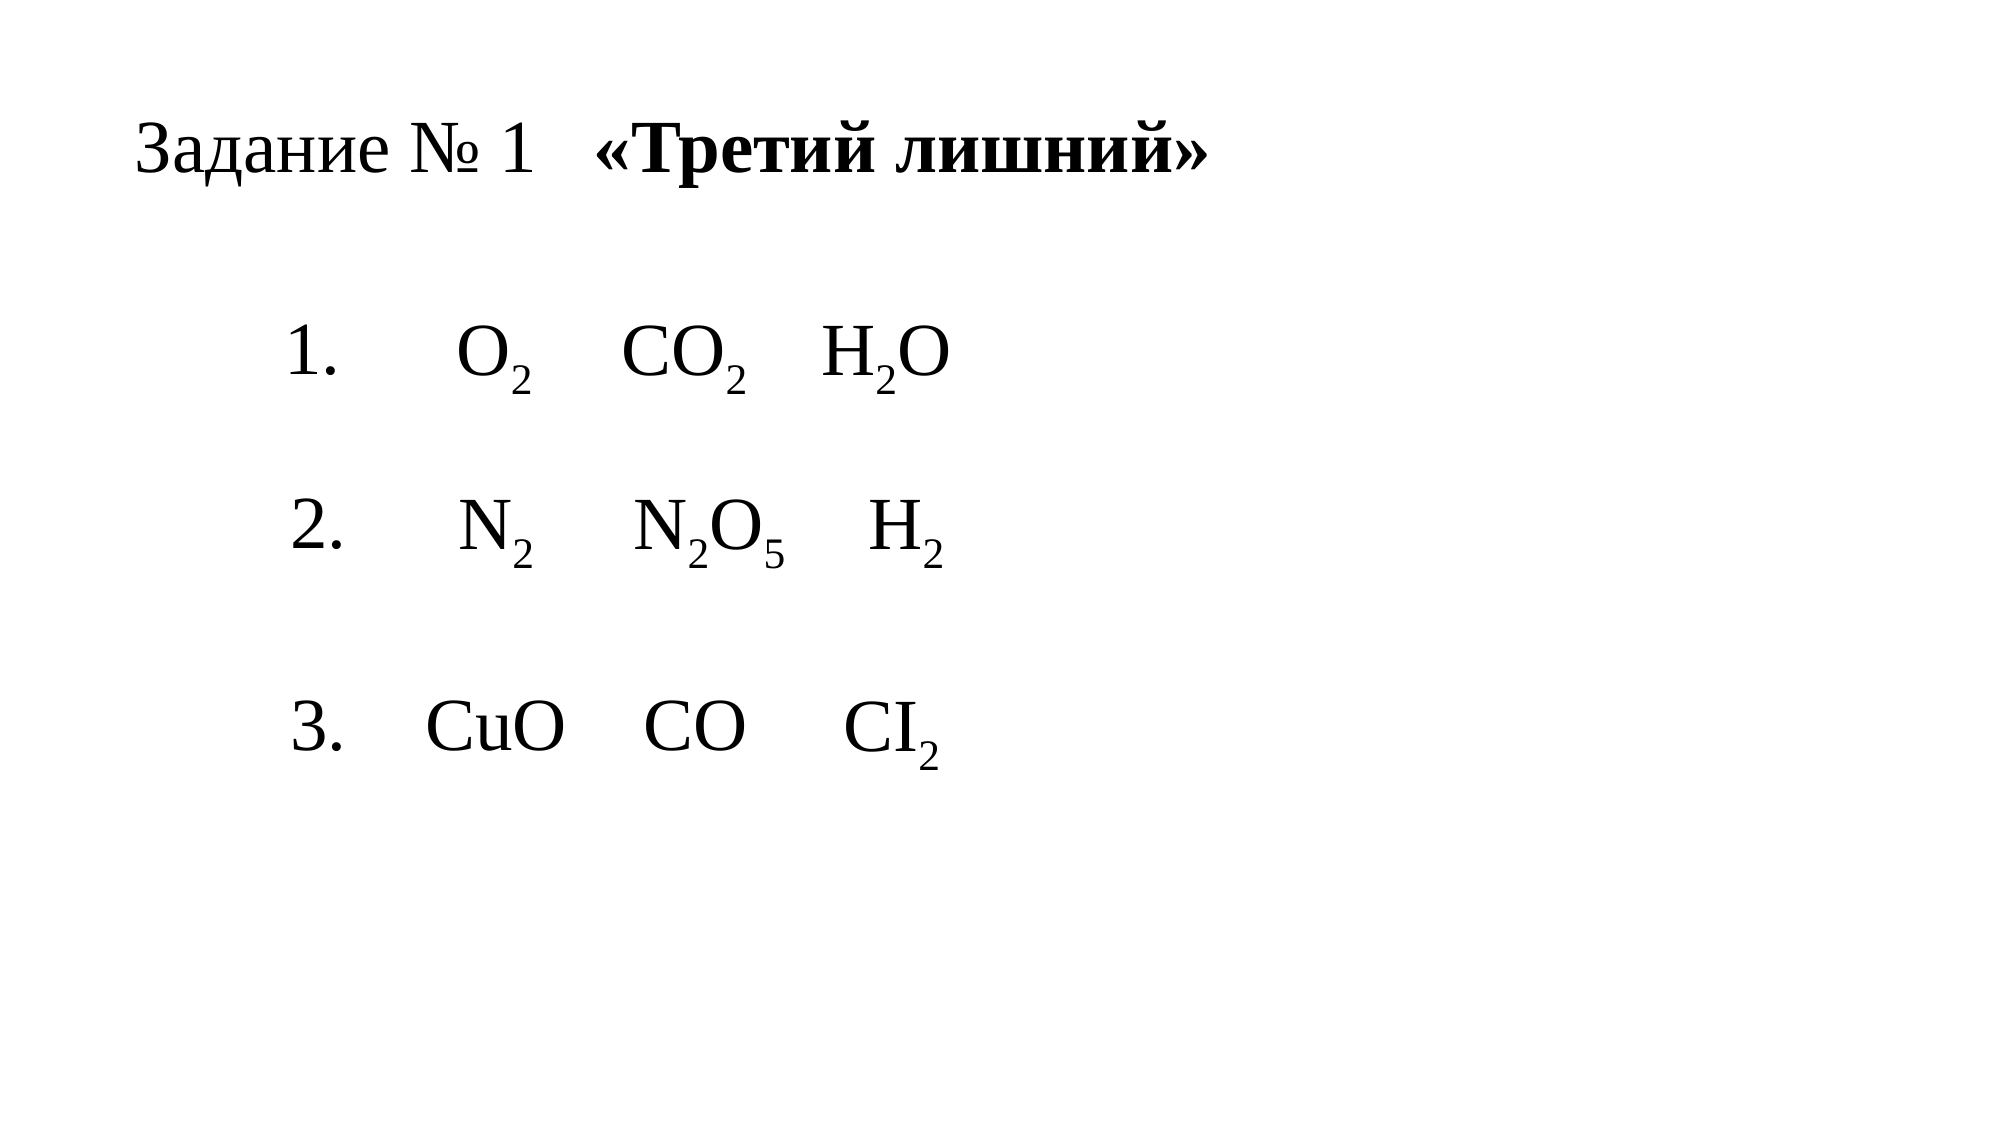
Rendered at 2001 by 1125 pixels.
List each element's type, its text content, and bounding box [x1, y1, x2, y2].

text_box Н2О [801, 285, 972, 411]
text_box N2О5 [618, 460, 823, 585]
text_box СuО [408, 662, 585, 773]
text_box Н2 [853, 460, 1024, 585]
text_box 2. [275, 460, 374, 572]
text_box О2 [417, 285, 572, 411]
text_box N2 [408, 460, 585, 585]
text_box 1. [269, 285, 369, 397]
text_box Задание № 1 «Третий лишний» [119, 83, 1339, 195]
text_box CI2 [806, 662, 977, 787]
text_box 3. [275, 662, 374, 773]
text_box СО2 [596, 285, 773, 411]
text_box CО [618, 662, 773, 773]
